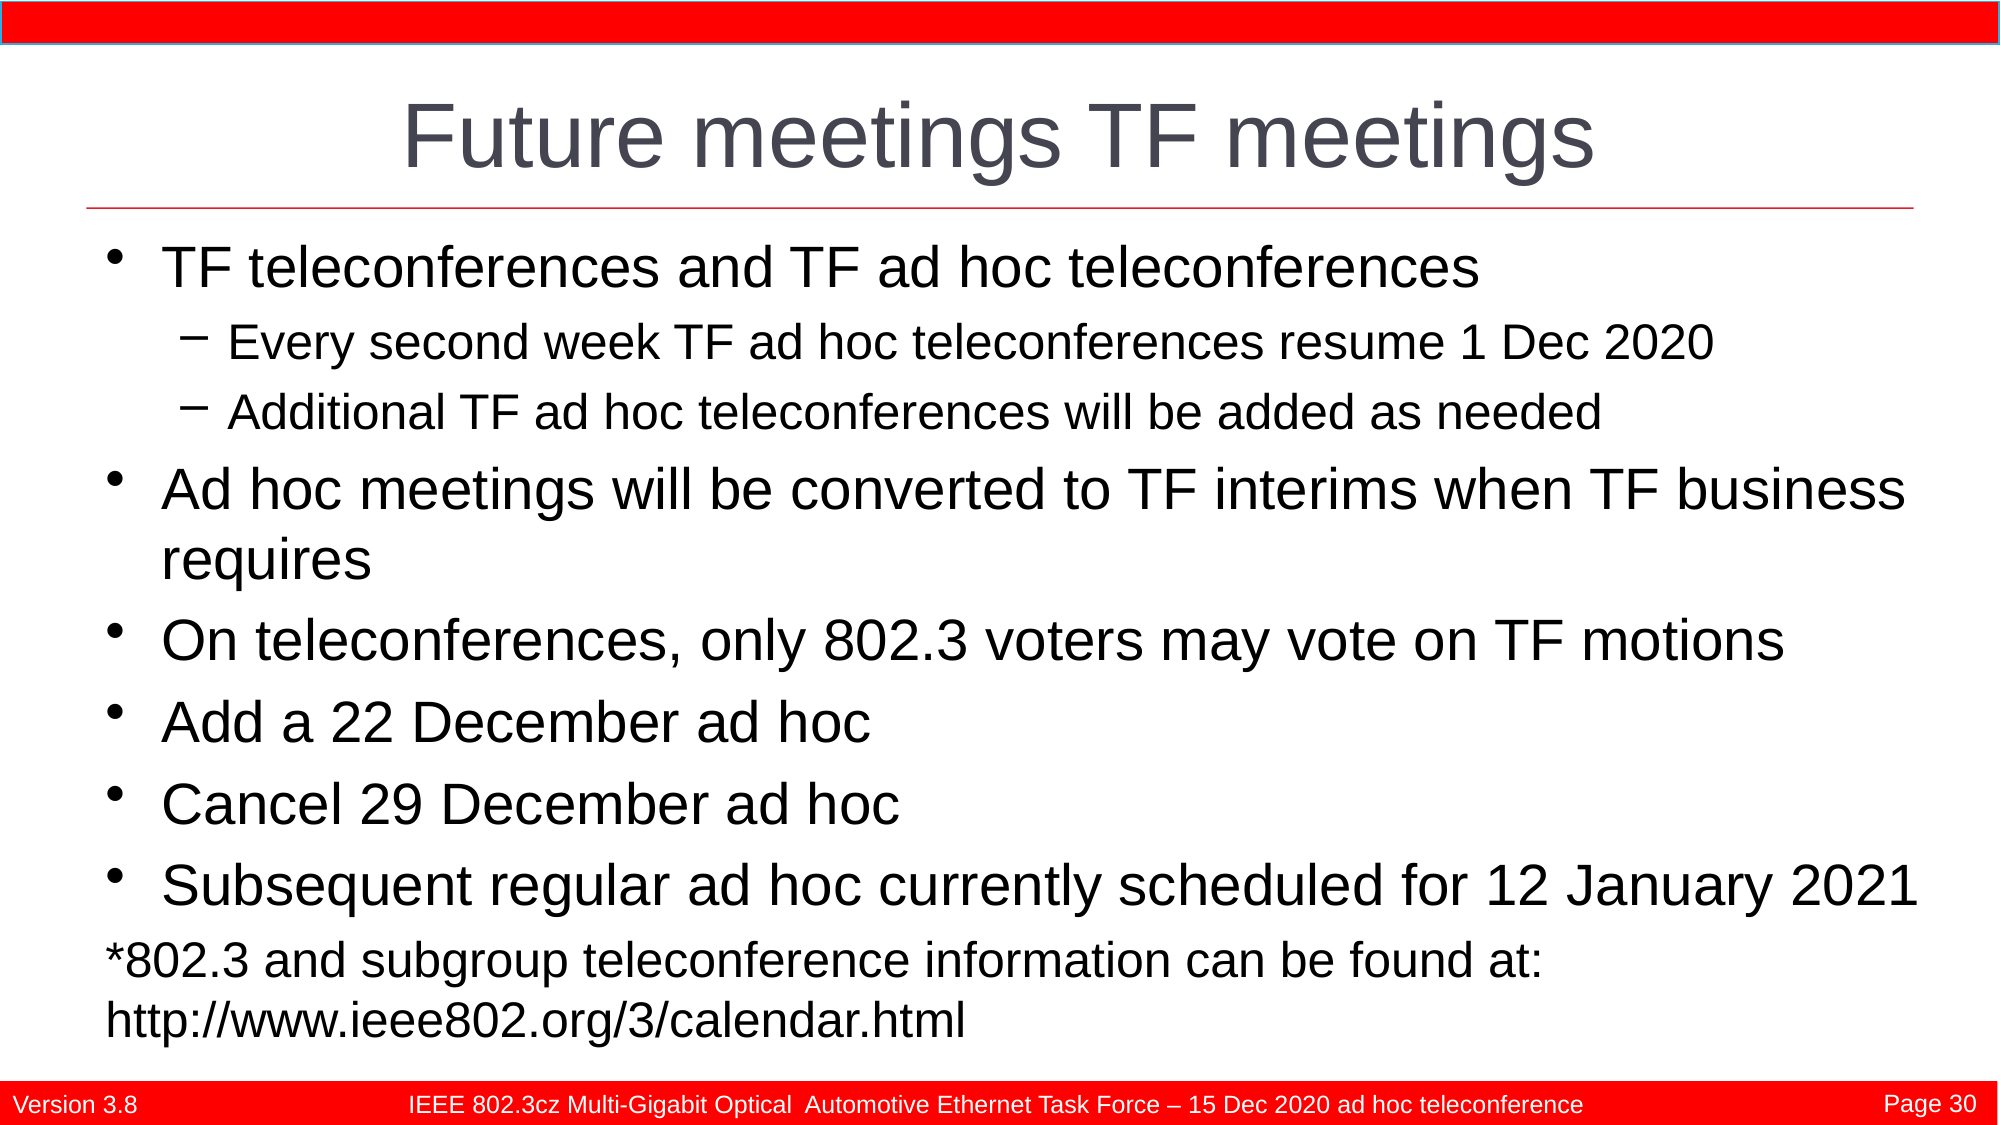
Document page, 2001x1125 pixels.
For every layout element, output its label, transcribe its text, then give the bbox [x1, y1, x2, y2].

title Future meetings TF meetings [99, 66, 1901, 197]
list TF teleconferences and TF ad hoc teleconferences Every second week TF ad hoc teleconferences resume 1 Dec 2020 Additional TF ad hoc teleconferences will be added as needed Ad hoc meetings will be converted to TF interims when TF business requires On teleconferences, only 802.3 voters may vote on TF motions Add a 22 December ad hoc Cancel 29 December ad hoc Subsequent regular ad hoc currently scheduled for 12 January 2021 *802.3 and subgroup teleconference information can be found at: http://www.ieee802.org/3/calendar.html [90, 221, 1948, 965]
